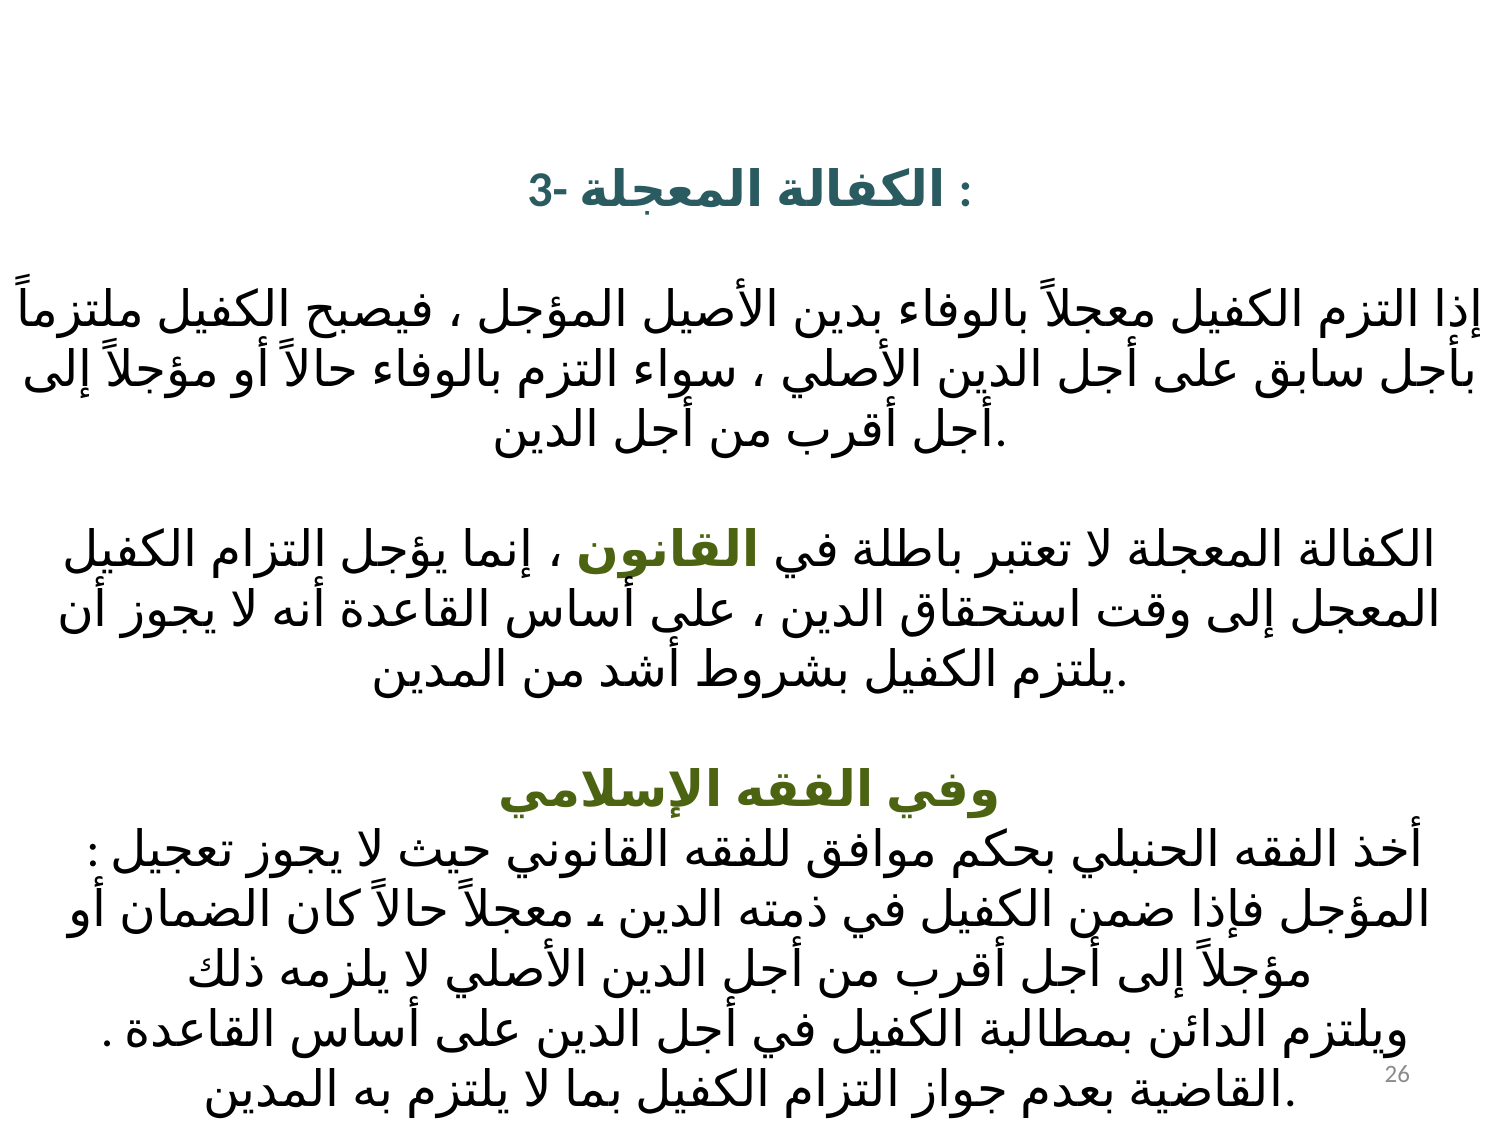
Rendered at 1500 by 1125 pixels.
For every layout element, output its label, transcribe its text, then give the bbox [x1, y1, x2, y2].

text_box 3- الكفالة المعجلة : إذا التزم الكفيل معجلاً بالوفاء بدين الأصيل المؤجل ، فيصبح الكفيل ملتزماً بأجل سابق على أجل الدين الأصلي ، سواء التزم بالوفاء حالاً أو مؤجلاً إلى أجل أقرب من أجل الدين. الكفالة المعجلة لا تعتبر باطلة في القانون ، إنما يؤجل التزام الكفيل المعجل إلى وقت استحقاق الدين ، على أساس القاعدة أنه لا يجوز أن يلتزم الكفيل بشروط أشد من المدين. وفي الفقه الإسلامي : أخذ الفقه الحنبلي بحكم موافق للفقه القانوني حيث لا يجوز تعجيل المؤجل فإذا ضمن الكفيل في ذمته الدين ، معجلاً حالاً كان الضمان أو مؤجلاً إلى أجل أقرب من أجل الدين الأصلي لا يلزمه ذلك . ويلتزم الدائن بمطالبة الكفيل في أجل الدين على أساس القاعدة القاضية بعدم جواز التزام الكفيل بما لا يلتزم به المدين. [0, 148, 1500, 1125]
slide_number 26 [1074, 1042, 1425, 1103]
